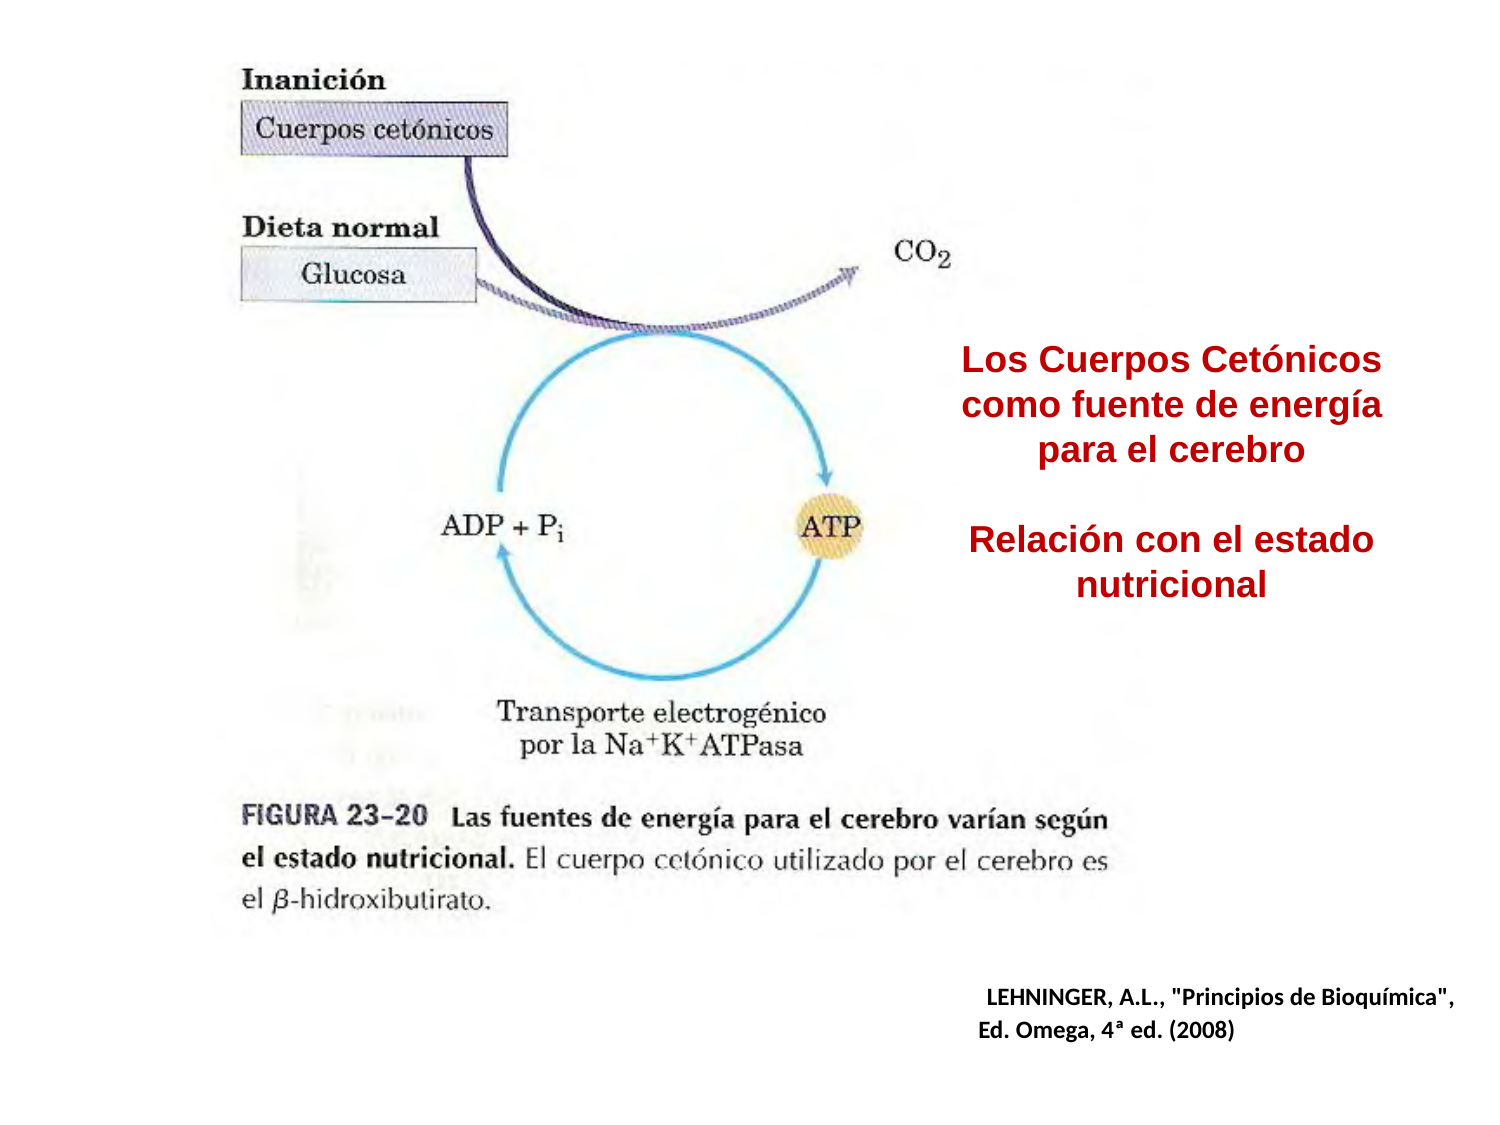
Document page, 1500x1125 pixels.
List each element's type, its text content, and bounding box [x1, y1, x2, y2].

text_box Los Cuerpos Cetónicos como fuente de energía para el cerebro Relación con el estado nutricional [1159, 328, 1418, 613]
text_box LEHNINGER, A.L., "Principios de Bioquímica", Ed. Omega, 4ª ed. (2008) [963, 960, 1477, 1096]
picture [210, 61, 1155, 938]
